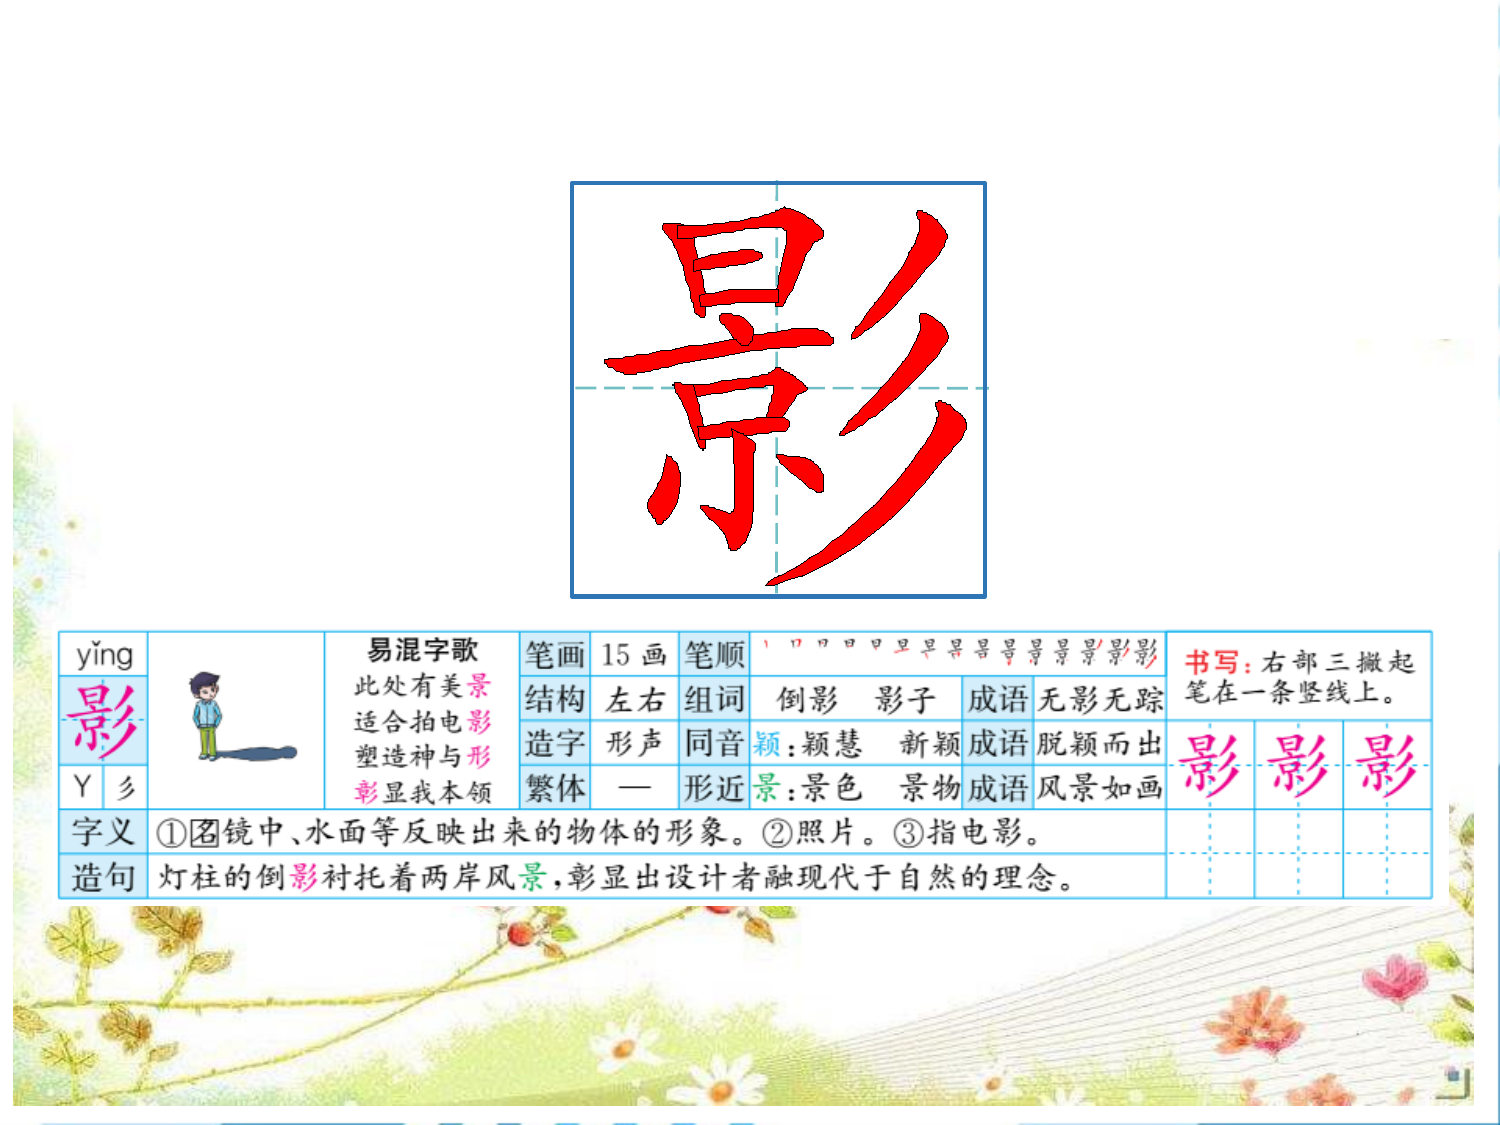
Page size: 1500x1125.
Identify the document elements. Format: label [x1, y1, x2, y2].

text_box [571, 180, 989, 597]
picture [0, 0, 1500, 1125]
